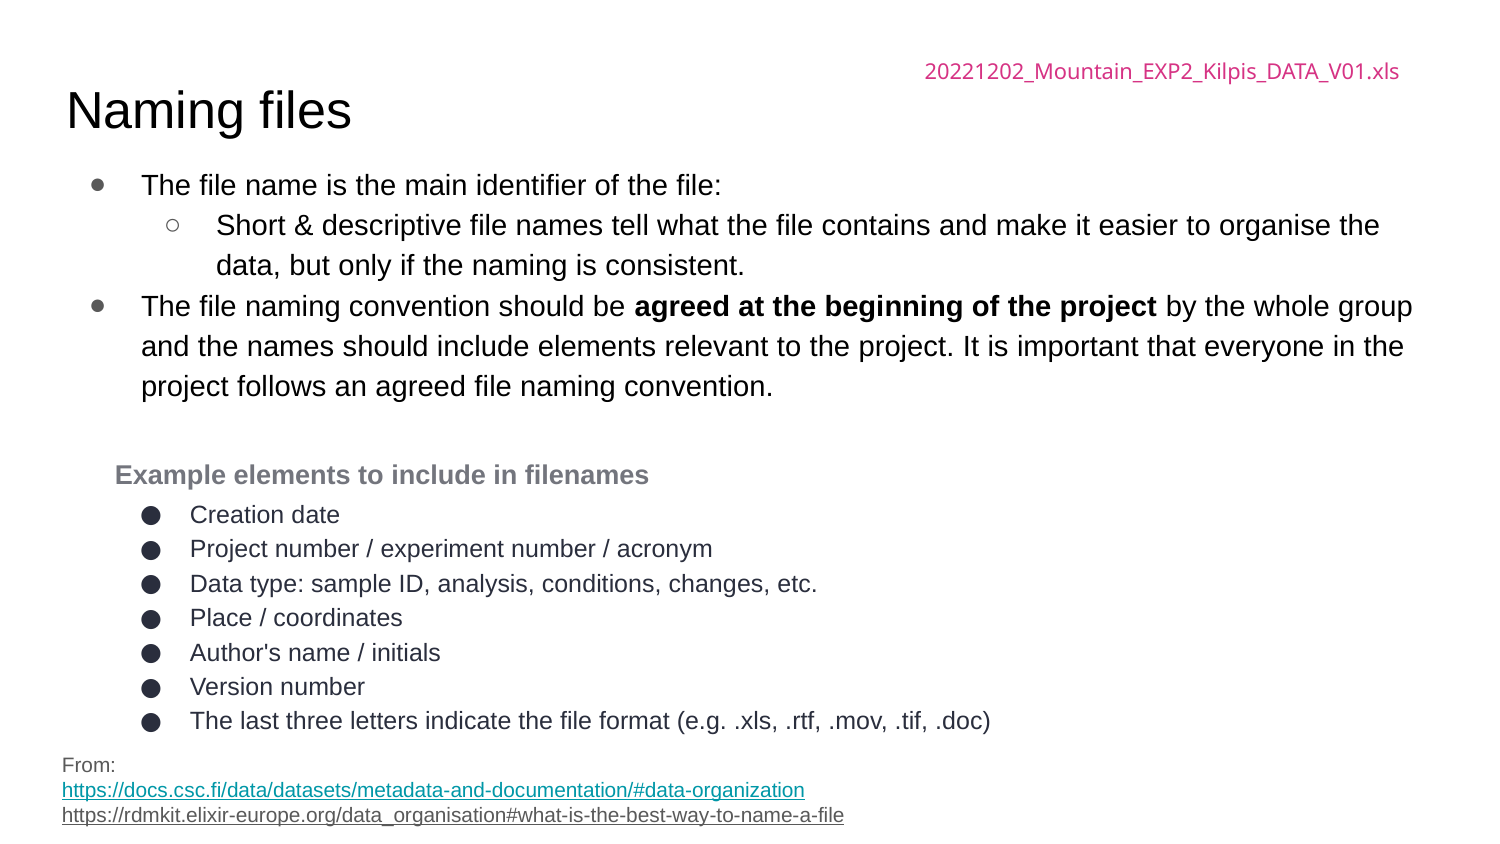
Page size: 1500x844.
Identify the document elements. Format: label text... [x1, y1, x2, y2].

list The file name is the main identifier of the file: Short & descriptive file names tell what the file contains and make it easier to organise the data, but only if the naming is consistent. The file naming convention should be agreed at the beginning of the project by the whole group and the names should include elements relevant to the project. It is important that everyone in the project follows an agreed file naming convention. [51, 146, 1449, 385]
text_box Example elements to include in filenames Creation date Project number / experiment number / acronym Data type: sample ID, analysis, conditions, changes, etc. Place / coordinates Author's name / initials Version number The last three letters indicate the file format (e.g. .xls, .rtf, .mov, .tif, .doc) [100, 435, 1324, 750]
text_box 20221202_Mountain_EXP2_Kilpis_DATA_V01.xls [909, 38, 1463, 99]
list From: https://docs.csc.fi/data/datasets/metadata-and-documentation/#data-organization https://rdmkit.elixir-europe.org/data_organisation#what-is-the-best-way-to-name-a-file [46, 736, 866, 844]
title Naming files [51, 52, 1449, 146]
